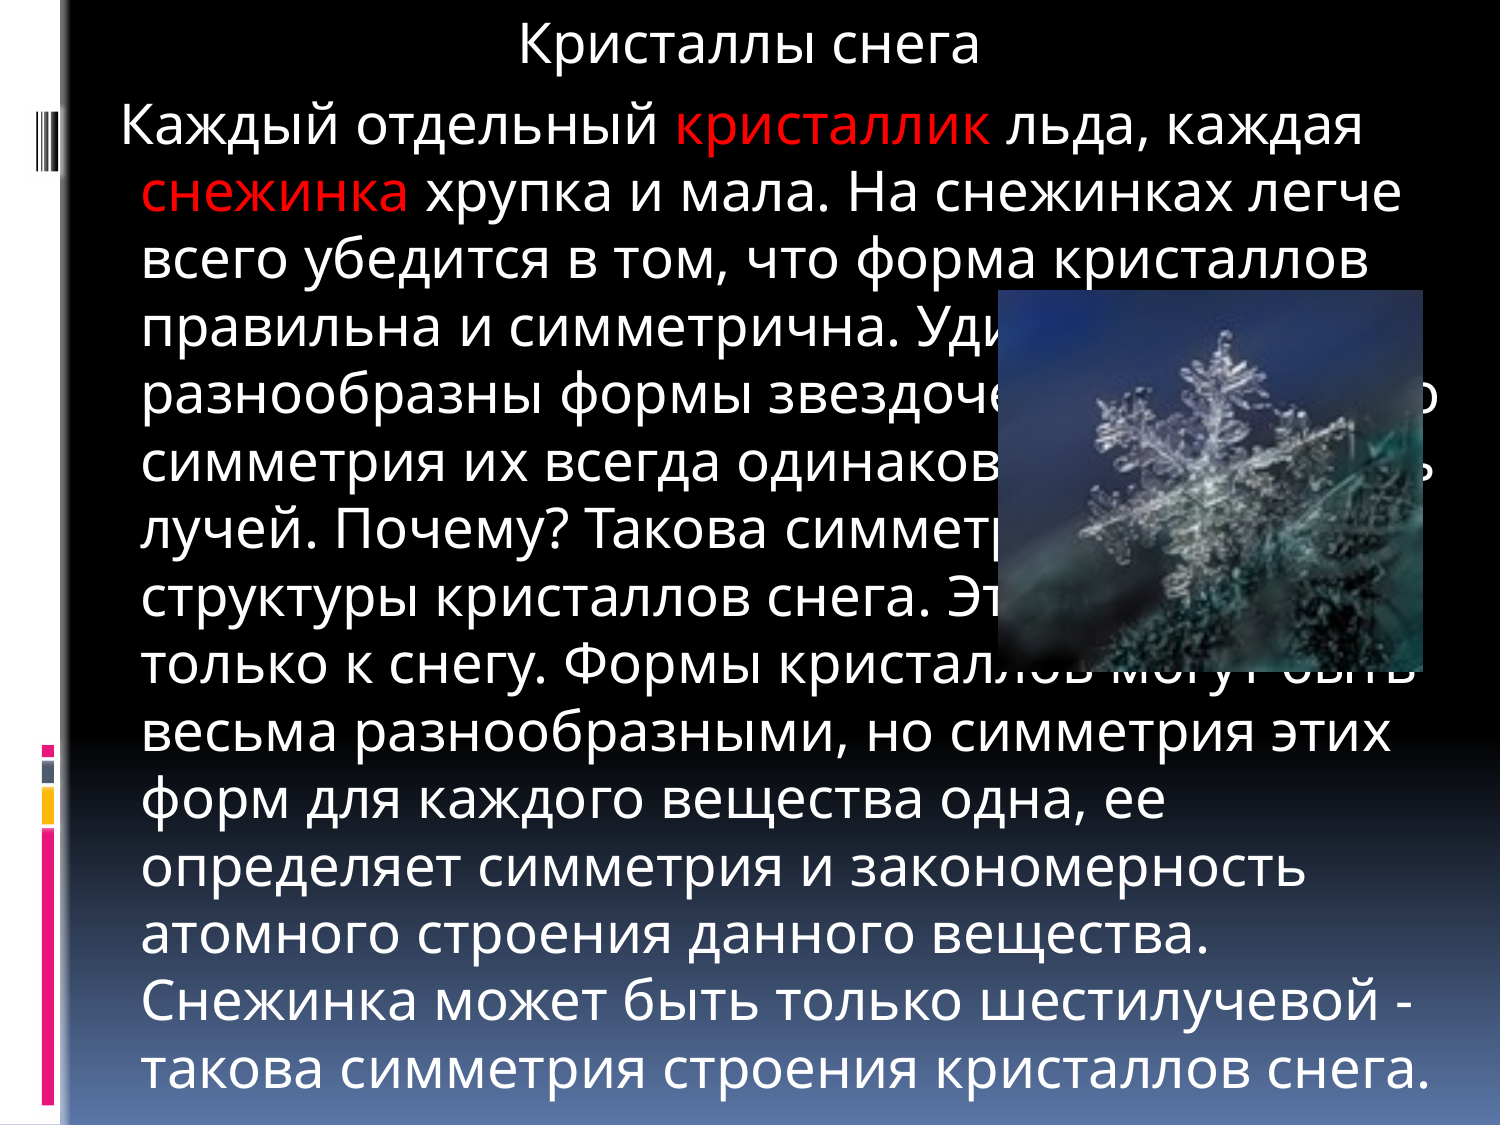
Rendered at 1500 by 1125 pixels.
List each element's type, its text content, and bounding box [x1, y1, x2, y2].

list Кристаллы снега Каждый отдельный кристаллик льда, каждая снежинка хрупка и мала. На снежинках легче всего убедится в том, что форма кристаллов правильна и симметрична. Удивительно разнообразны формы звездочек-снежинок, но симметрия их всегда одинакова: только шесть лучей. Почему? Такова симметрия атомной структуры кристаллов снега. Это относится не только к снегу. Формы кристаллов могут быть весьма разнообразными, но симметрия этих форм для каждого вещества одна, ее определяет симметрия и закономерность атомного строения данного вещества. Снежинка может быть только шестилучевой -такова симметрия строения кристаллов снега. [64, 0, 1500, 1125]
picture [997, 290, 1423, 673]
